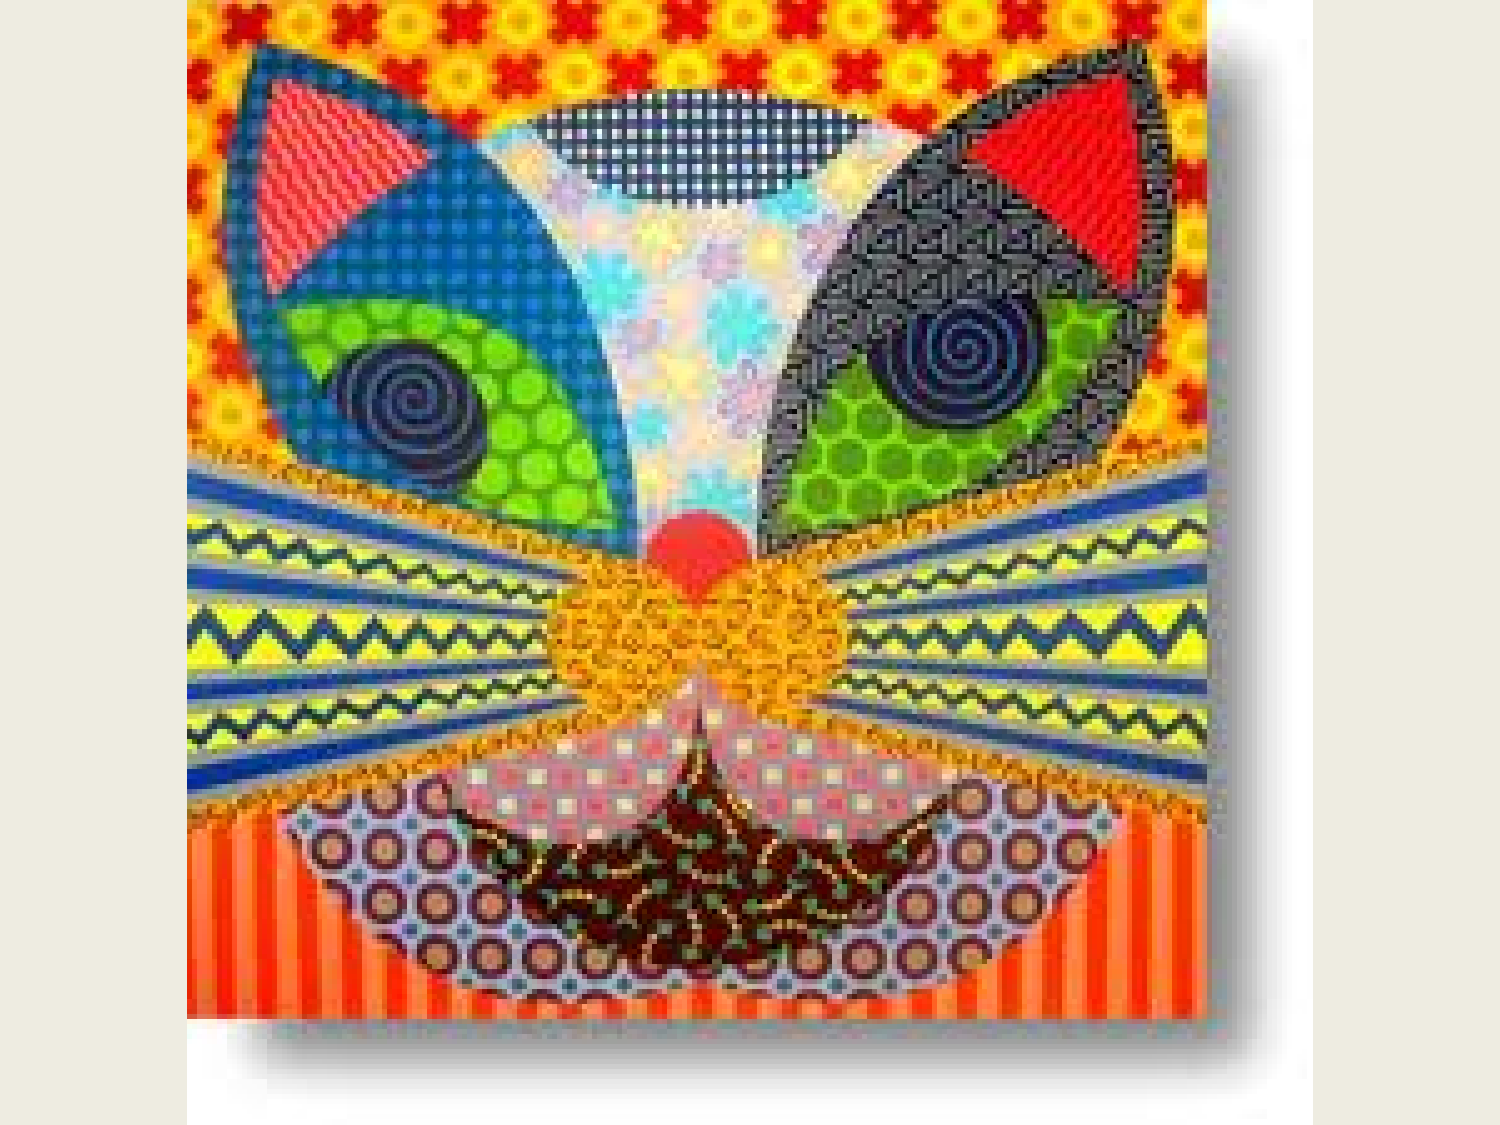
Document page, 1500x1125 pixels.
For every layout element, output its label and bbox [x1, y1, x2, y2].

picture [187, 0, 1313, 1125]
